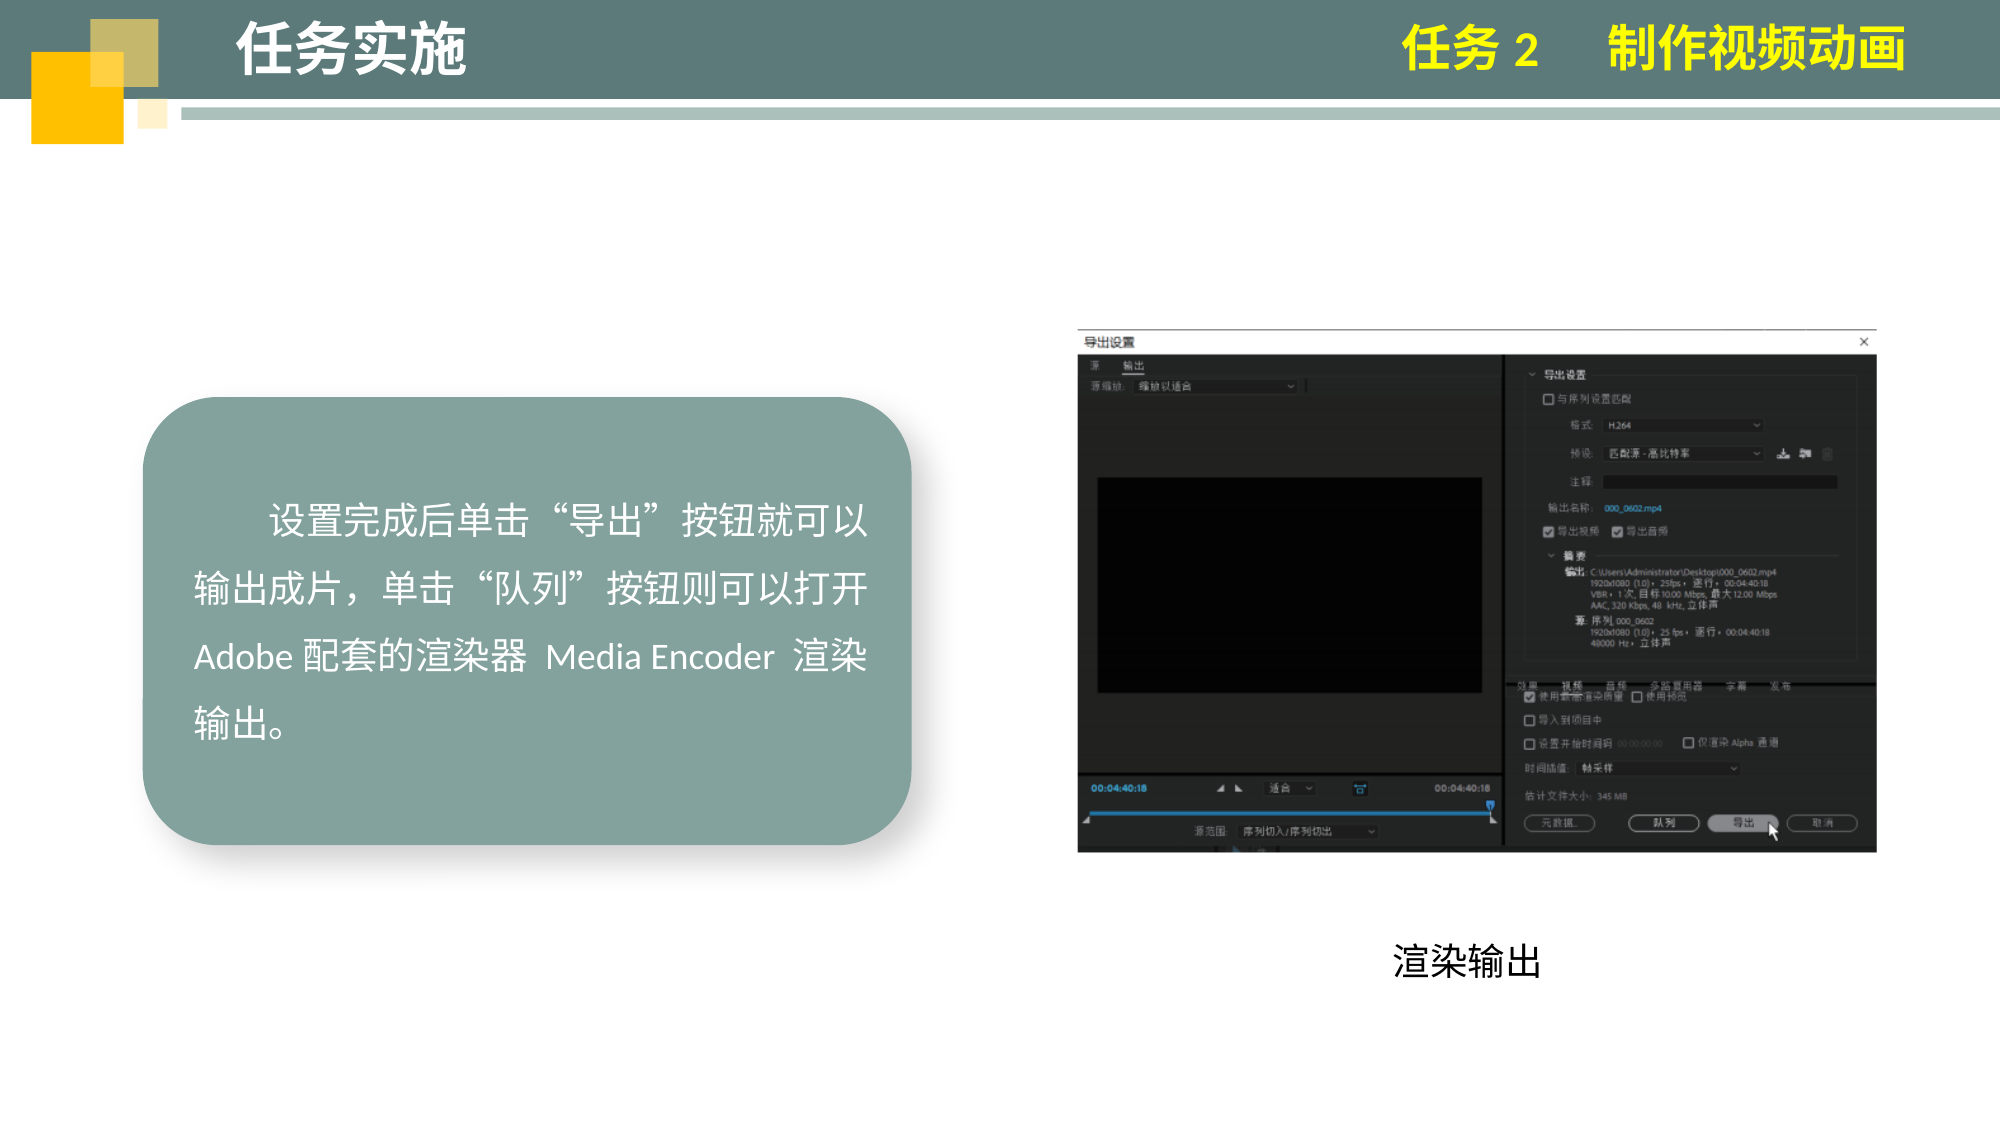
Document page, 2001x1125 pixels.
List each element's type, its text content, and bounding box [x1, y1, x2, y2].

text_box 渲染输出 [1377, 916, 1662, 990]
text_box [142, 397, 912, 846]
text_box 设置完成后单击“导出”按钮就可以输出成片，单击“队列”按钮则可以打开 Adobe配套的渲染器 Media Encoder 渲染输出。 [179, 467, 889, 752]
picture [1069, 328, 1882, 865]
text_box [0, 0, 2000, 145]
